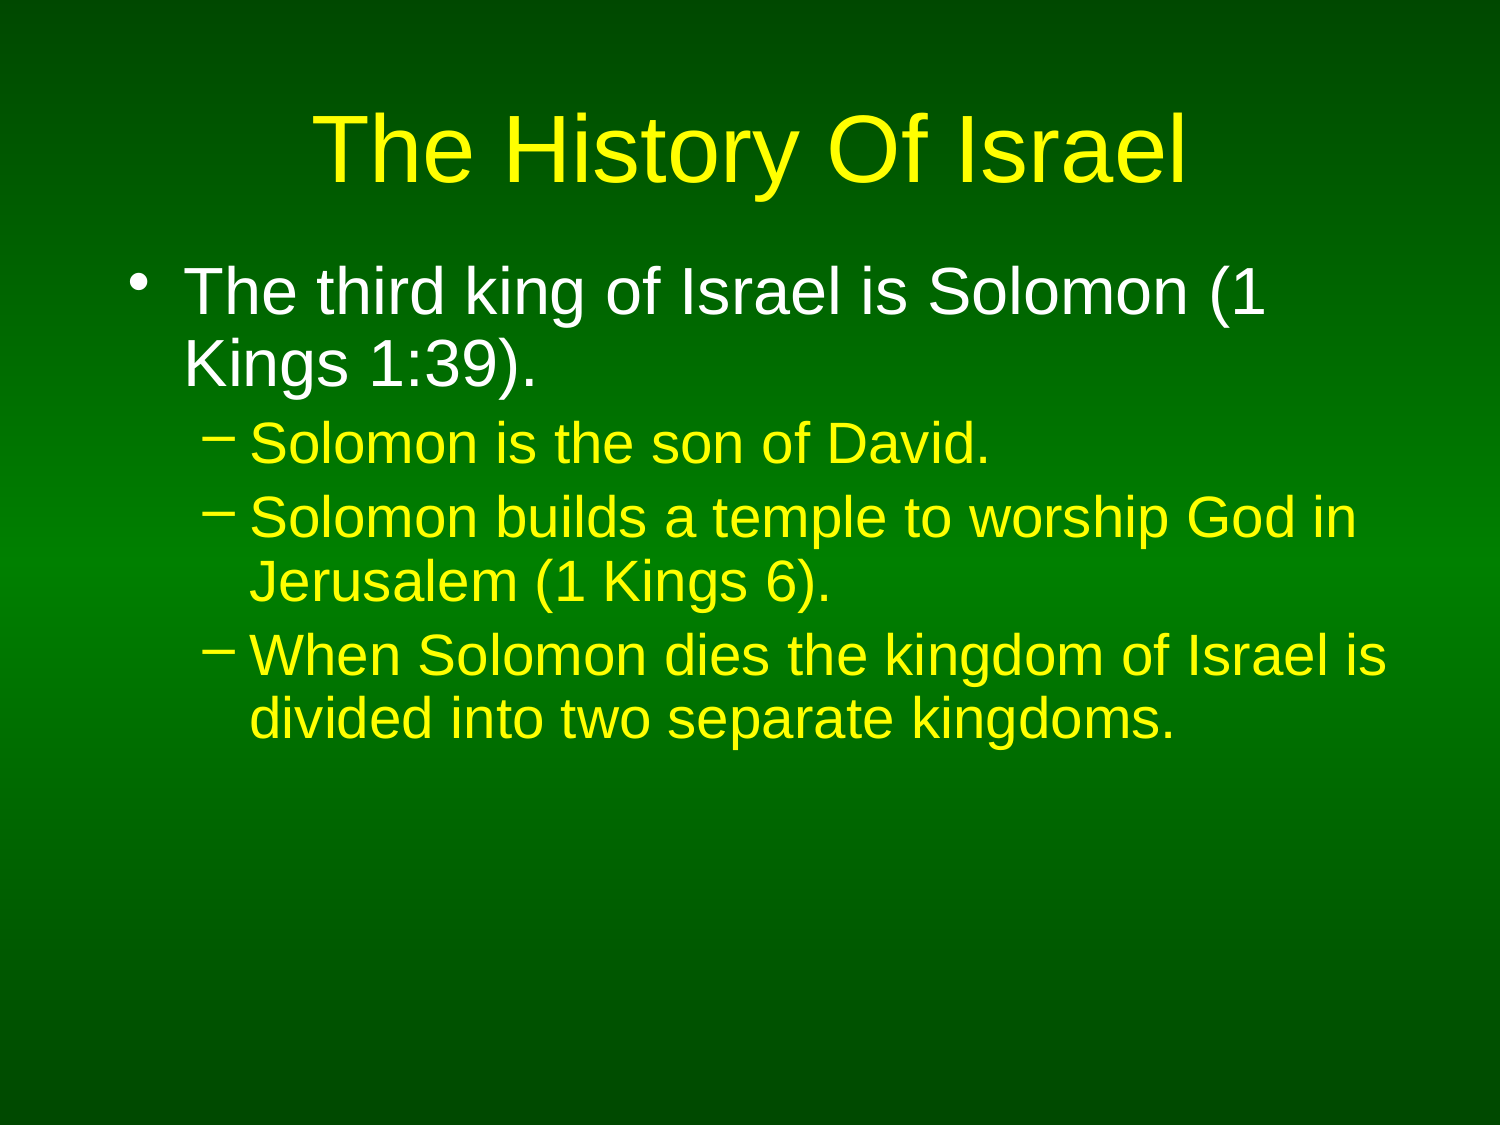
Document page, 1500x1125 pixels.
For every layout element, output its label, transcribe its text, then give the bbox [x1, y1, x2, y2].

title The History Of Israel [37, 50, 1463, 238]
list The third king of Israel is Solomon (1 Kings 1:39). Solomon is the son of David. Solomon builds a temple to worship God in Jerusalem (1 Kings 6). When Solomon dies the kingdom of Israel is divided into two separate kingdoms. [112, 249, 1438, 813]
